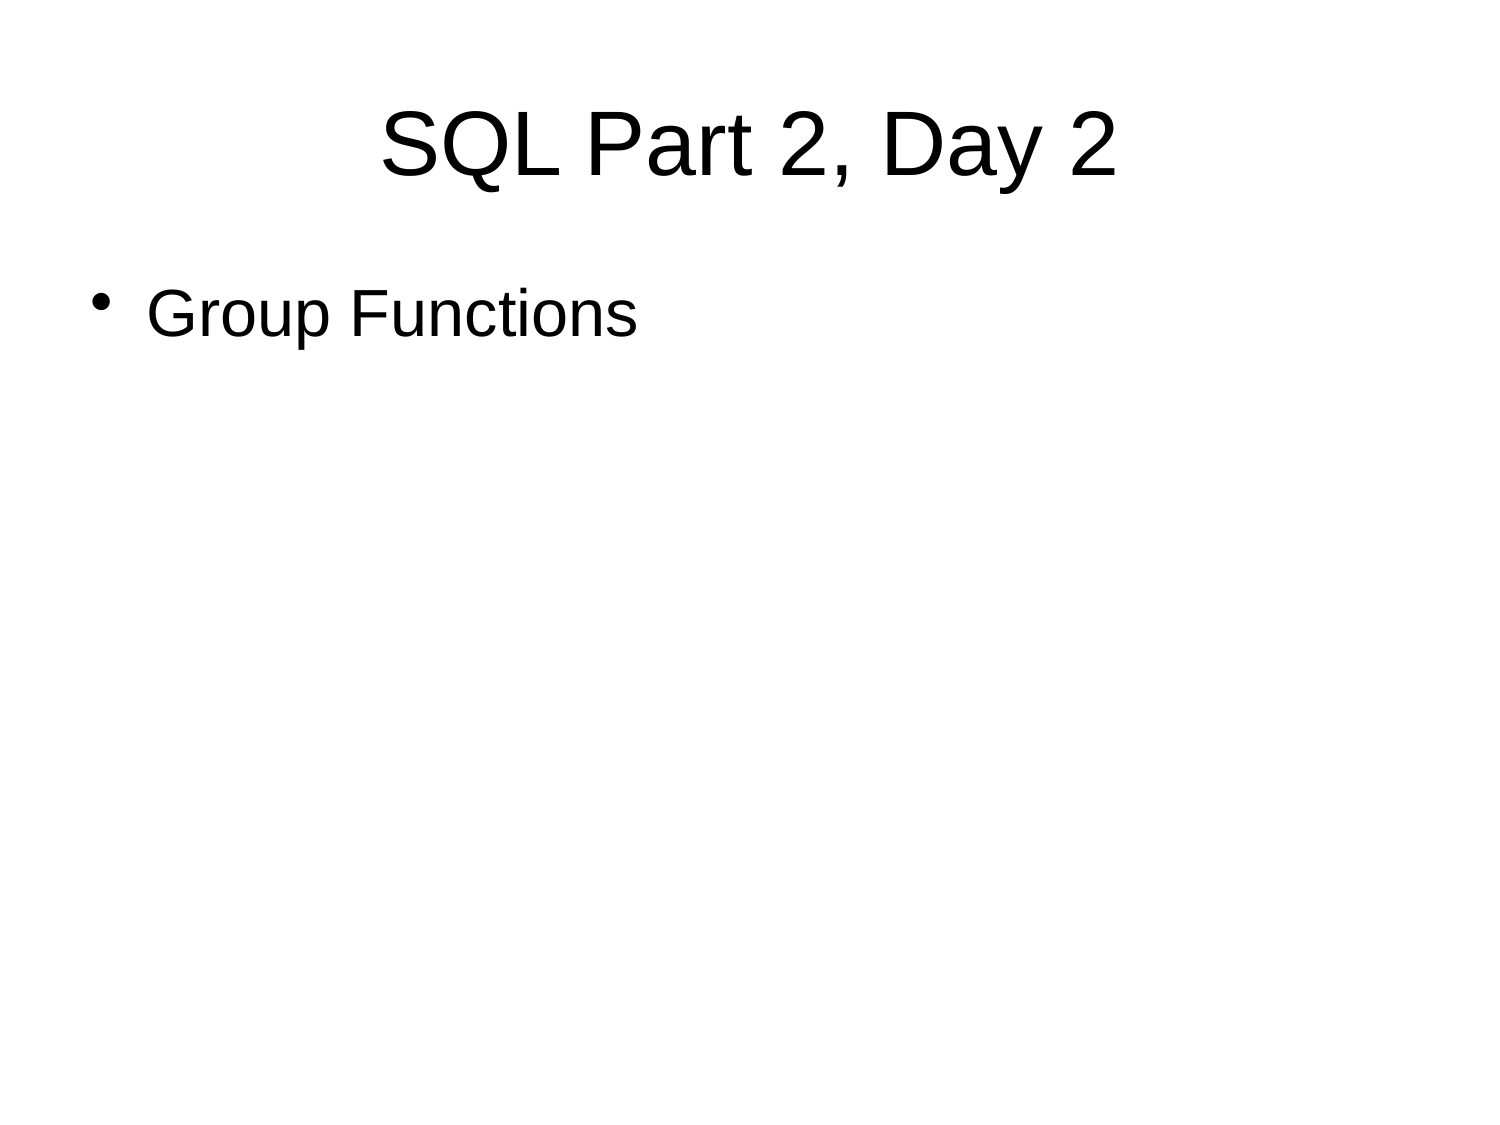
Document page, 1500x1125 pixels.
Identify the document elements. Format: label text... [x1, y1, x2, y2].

list Group Functions [75, 262, 1425, 1005]
title SQL Part 2, Day 2 [75, 45, 1425, 233]
